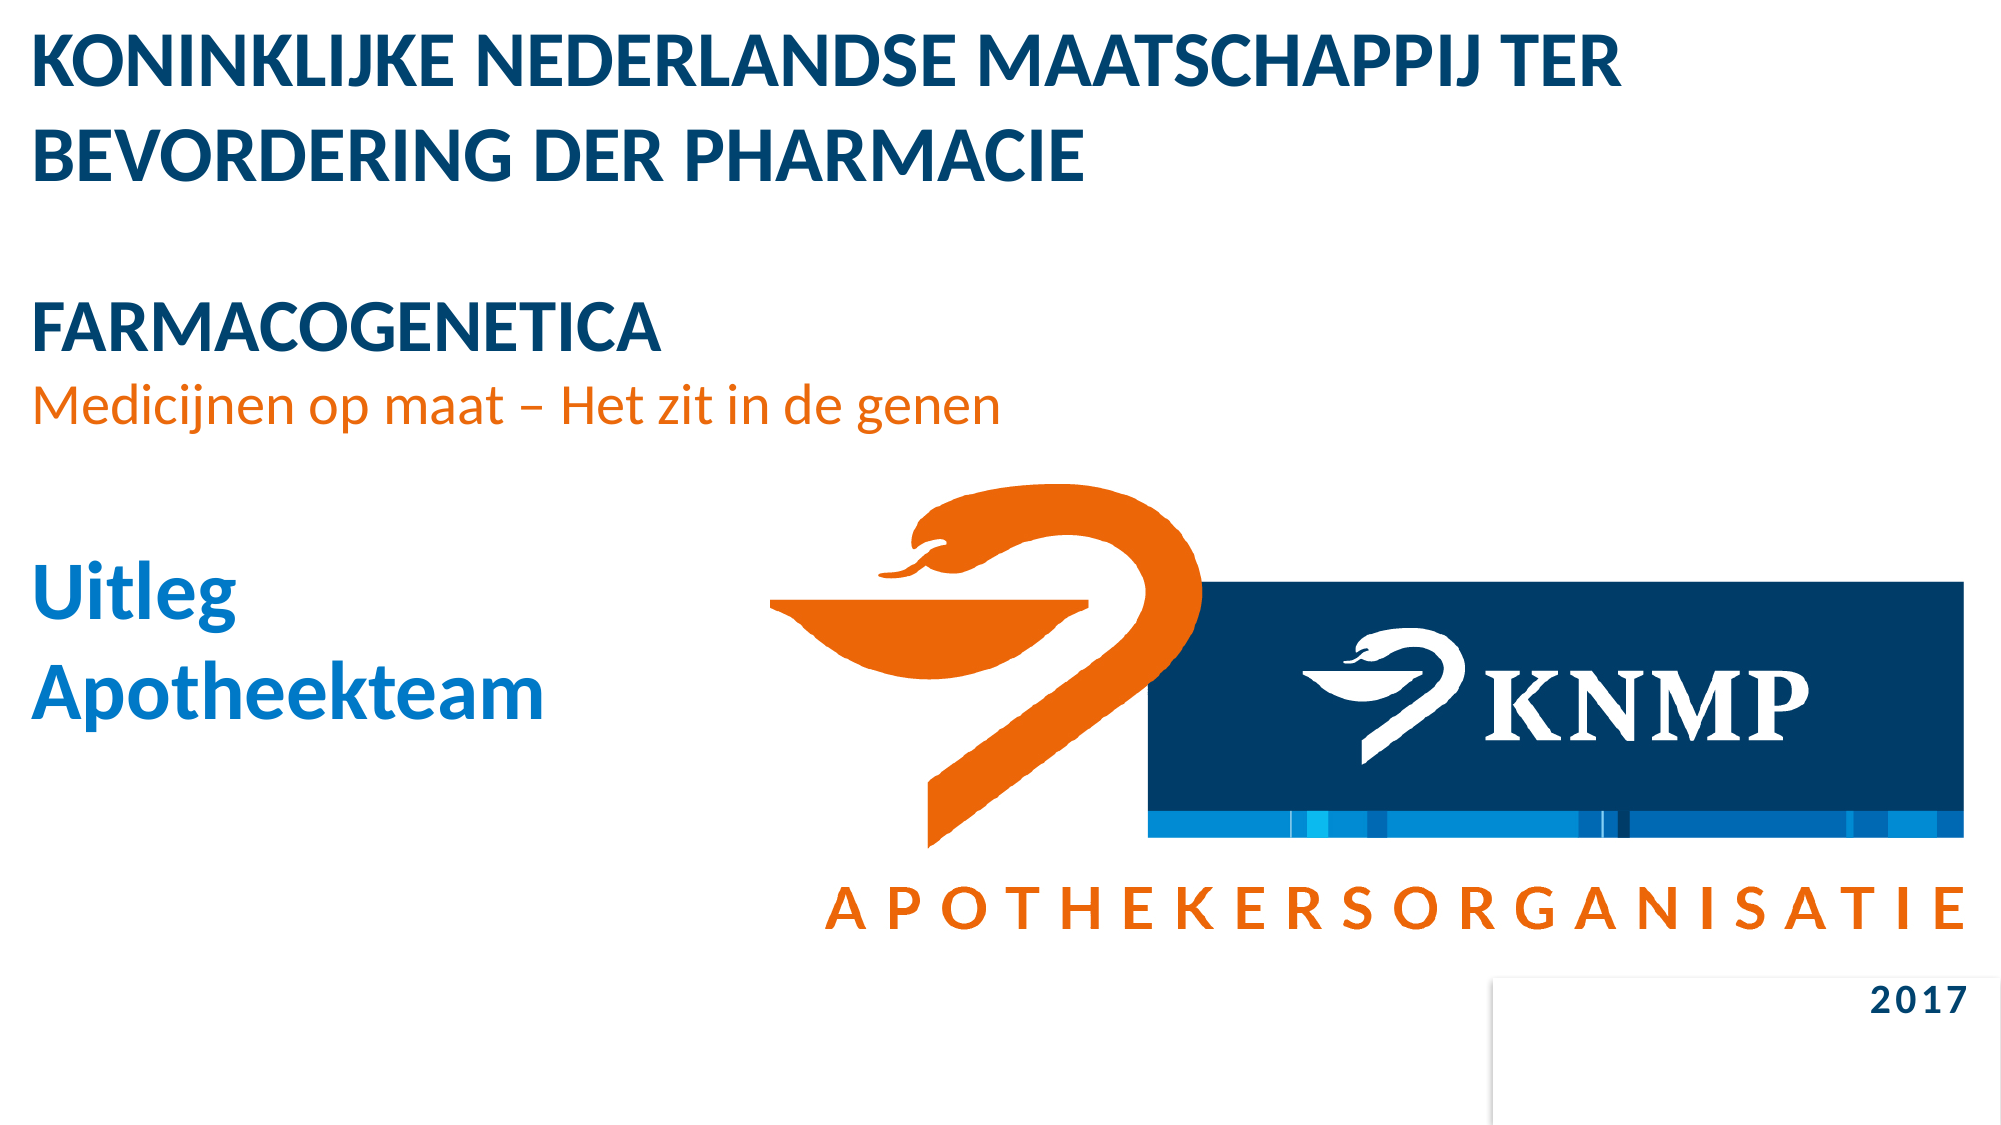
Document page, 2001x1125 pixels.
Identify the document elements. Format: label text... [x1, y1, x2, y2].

title 2017 [1143, 971, 1968, 1023]
picture [768, 483, 2000, 962]
text_box FARMACOGENETICA Medicijnen op maat – Het zit in de genen Uitleg Apotheekteam [16, 268, 1031, 744]
